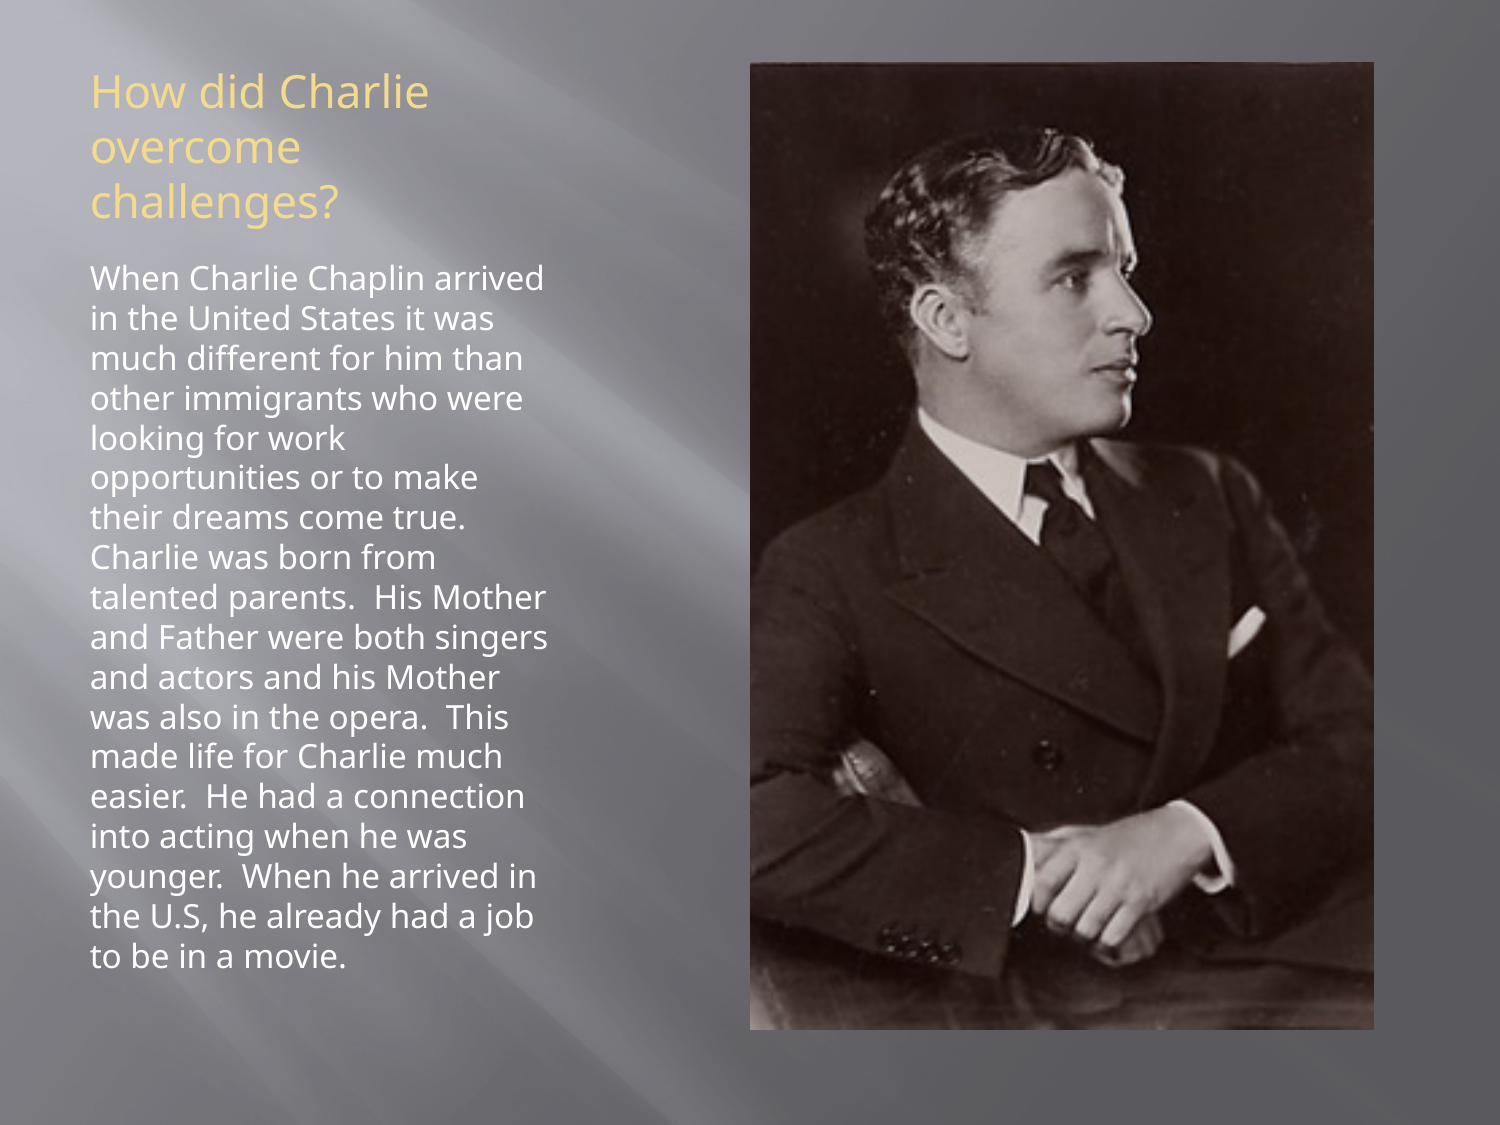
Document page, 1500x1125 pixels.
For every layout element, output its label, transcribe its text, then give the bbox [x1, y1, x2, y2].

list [749, 62, 1374, 1031]
title How did Charlie overcome challenges? [75, 44, 569, 236]
list When Charlie Chaplin arrived in the United States it was much different for him than other immigrants who were looking for work opportunities or to make their dreams come true. Charlie was born from talented parents. His Mother and Father were both singers and actors and his Mother was also in the opera. This made life for Charlie much easier. He had a connection into acting when he was younger. When he arrived in the U.S, he already had a job to be in a movie. [75, 249, 569, 1005]
